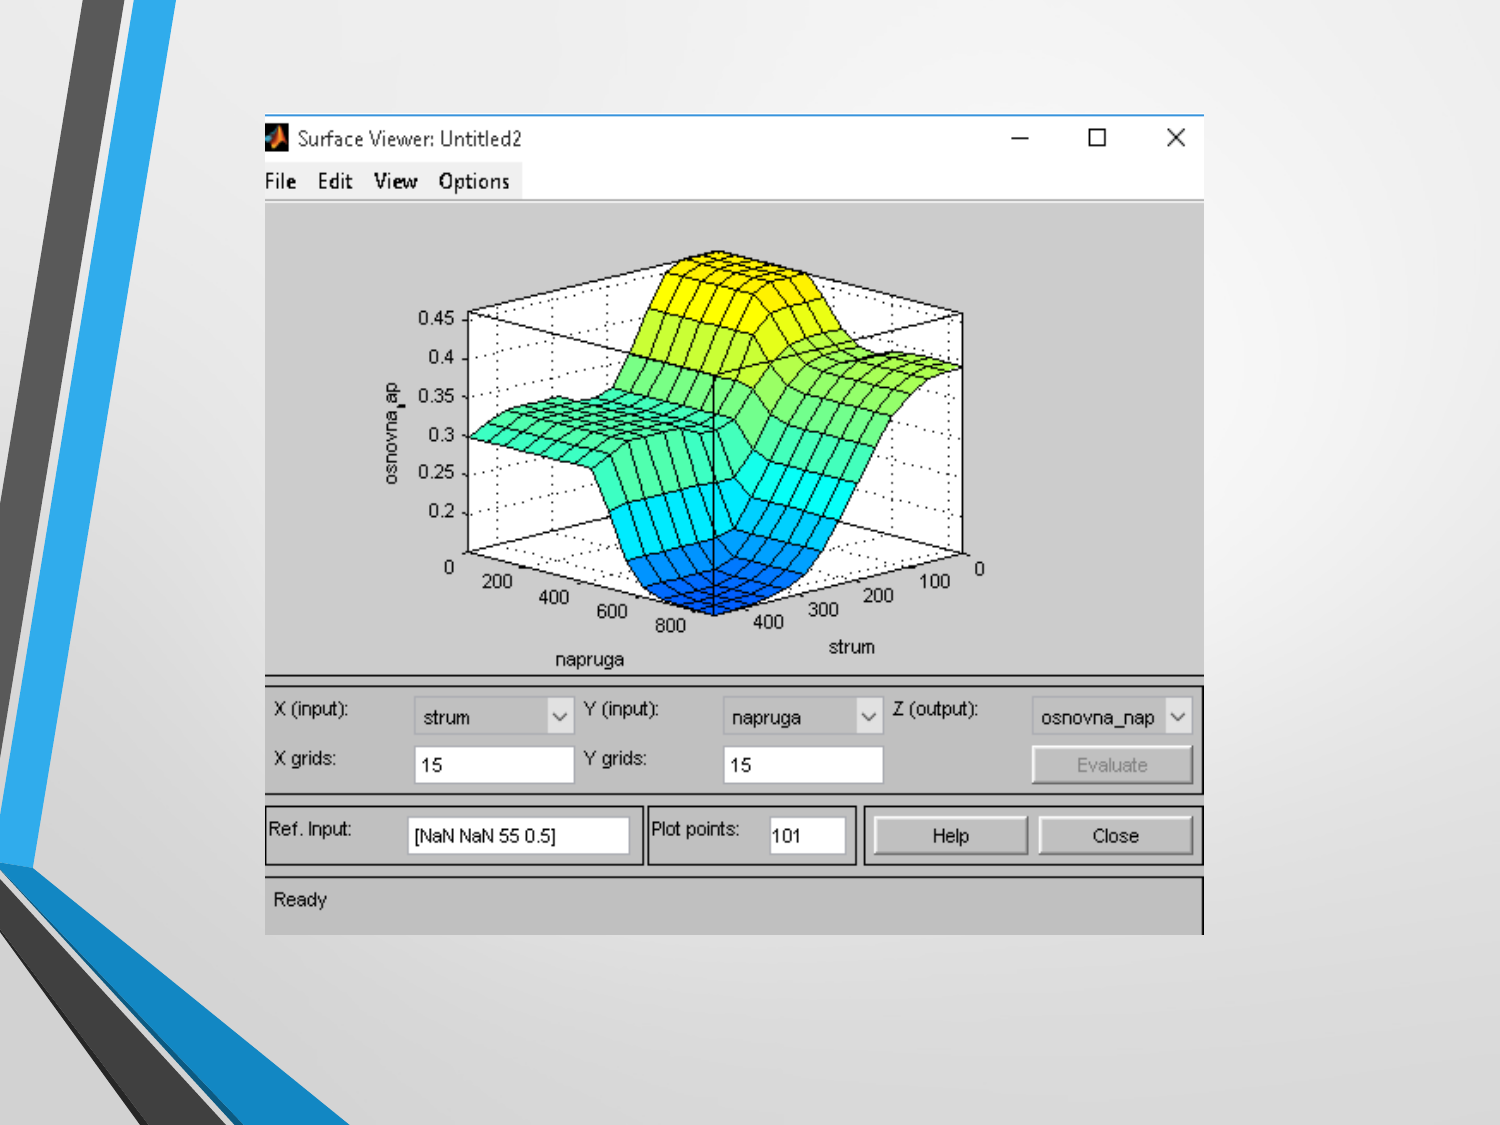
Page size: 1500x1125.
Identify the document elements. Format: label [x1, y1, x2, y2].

picture [265, 113, 1204, 935]
